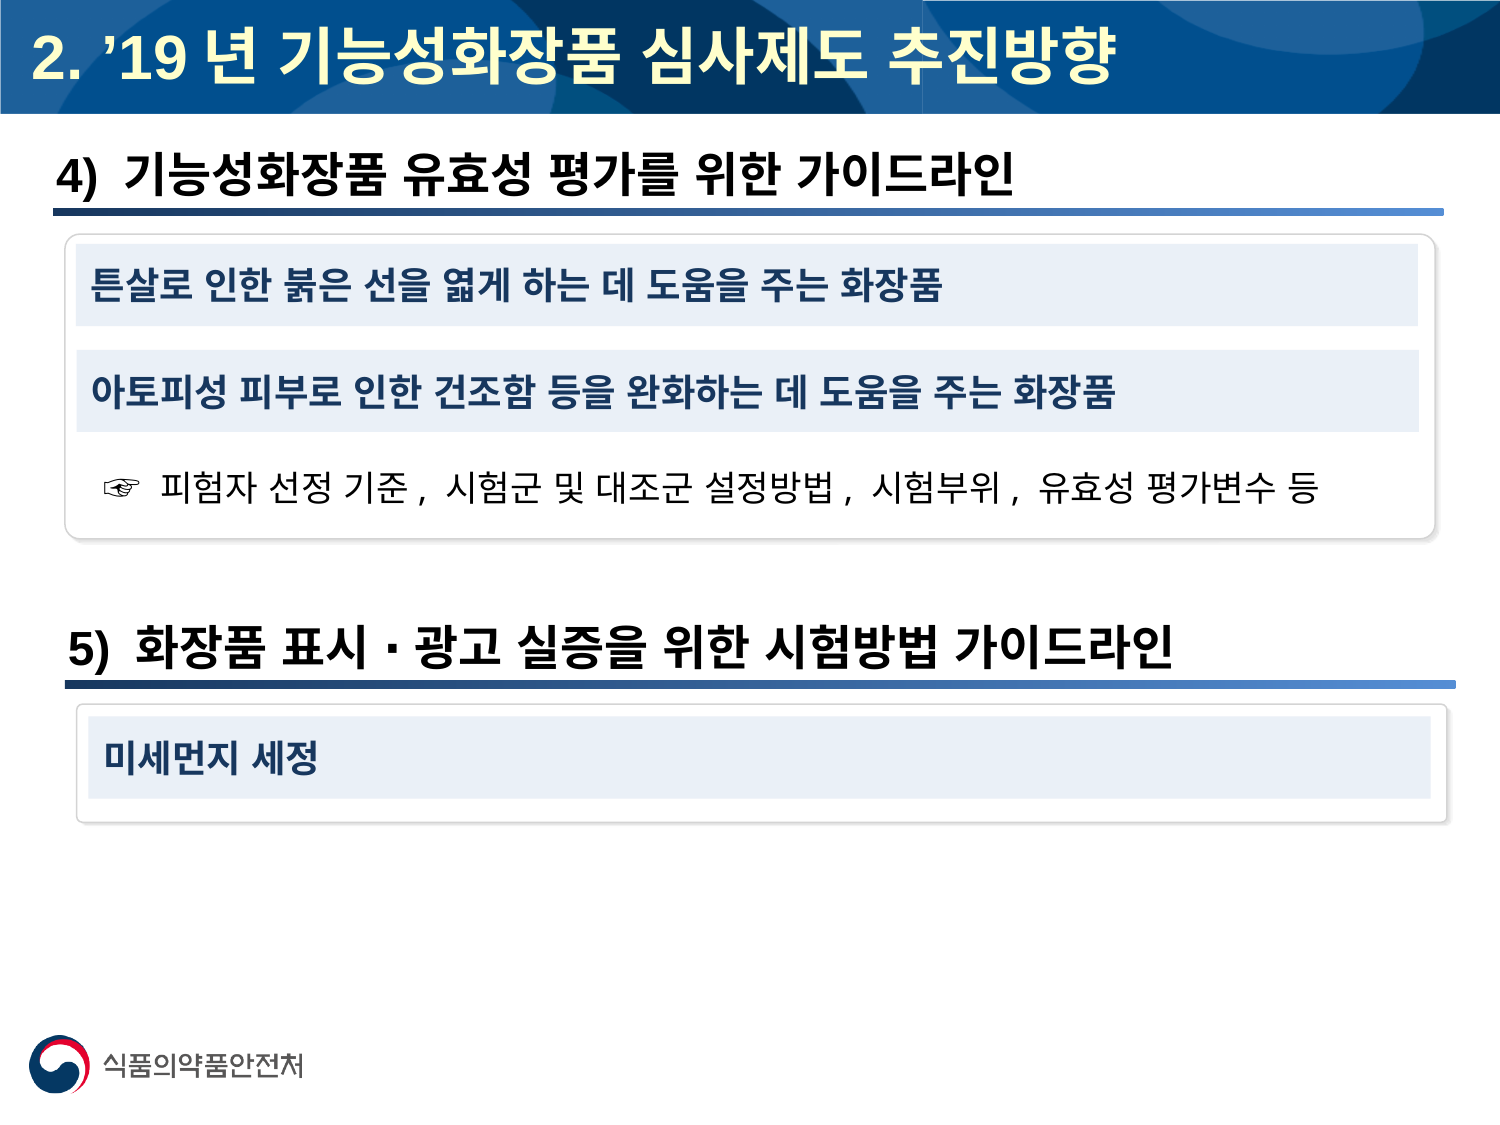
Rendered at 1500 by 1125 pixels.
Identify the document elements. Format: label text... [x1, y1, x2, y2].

text_box ☞ 피험자 선정 기준, 시험군 및 대조군 설정방법, 시험부위, 유효성 평가변수 등 [88, 456, 1418, 516]
text_box [63, 679, 1457, 690]
text_box 아토피성 피부로 인한 건조함 등을 완화하는 데 도움을 주는 화장품 [75, 348, 1421, 434]
text_box 4) 기능성화장품 유효성 평가를 위한 가이드라인 [41, 137, 1471, 210]
text_box 튼살로 인한 붉은 선을 엷게 하는 데 도움을 주는 화장품 [74, 242, 1420, 328]
text_box [64, 234, 1436, 539]
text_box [0, 0, 1500, 114]
text_box [51, 206, 1446, 218]
picture [29, 1035, 302, 1095]
text_box 미세먼지 세정 [86, 714, 1433, 801]
text_box [76, 704, 1447, 823]
text_box 5) 화장품 표시 ∙ 광고 실증을 위한 시험방법 가이드라인 [53, 609, 1483, 682]
